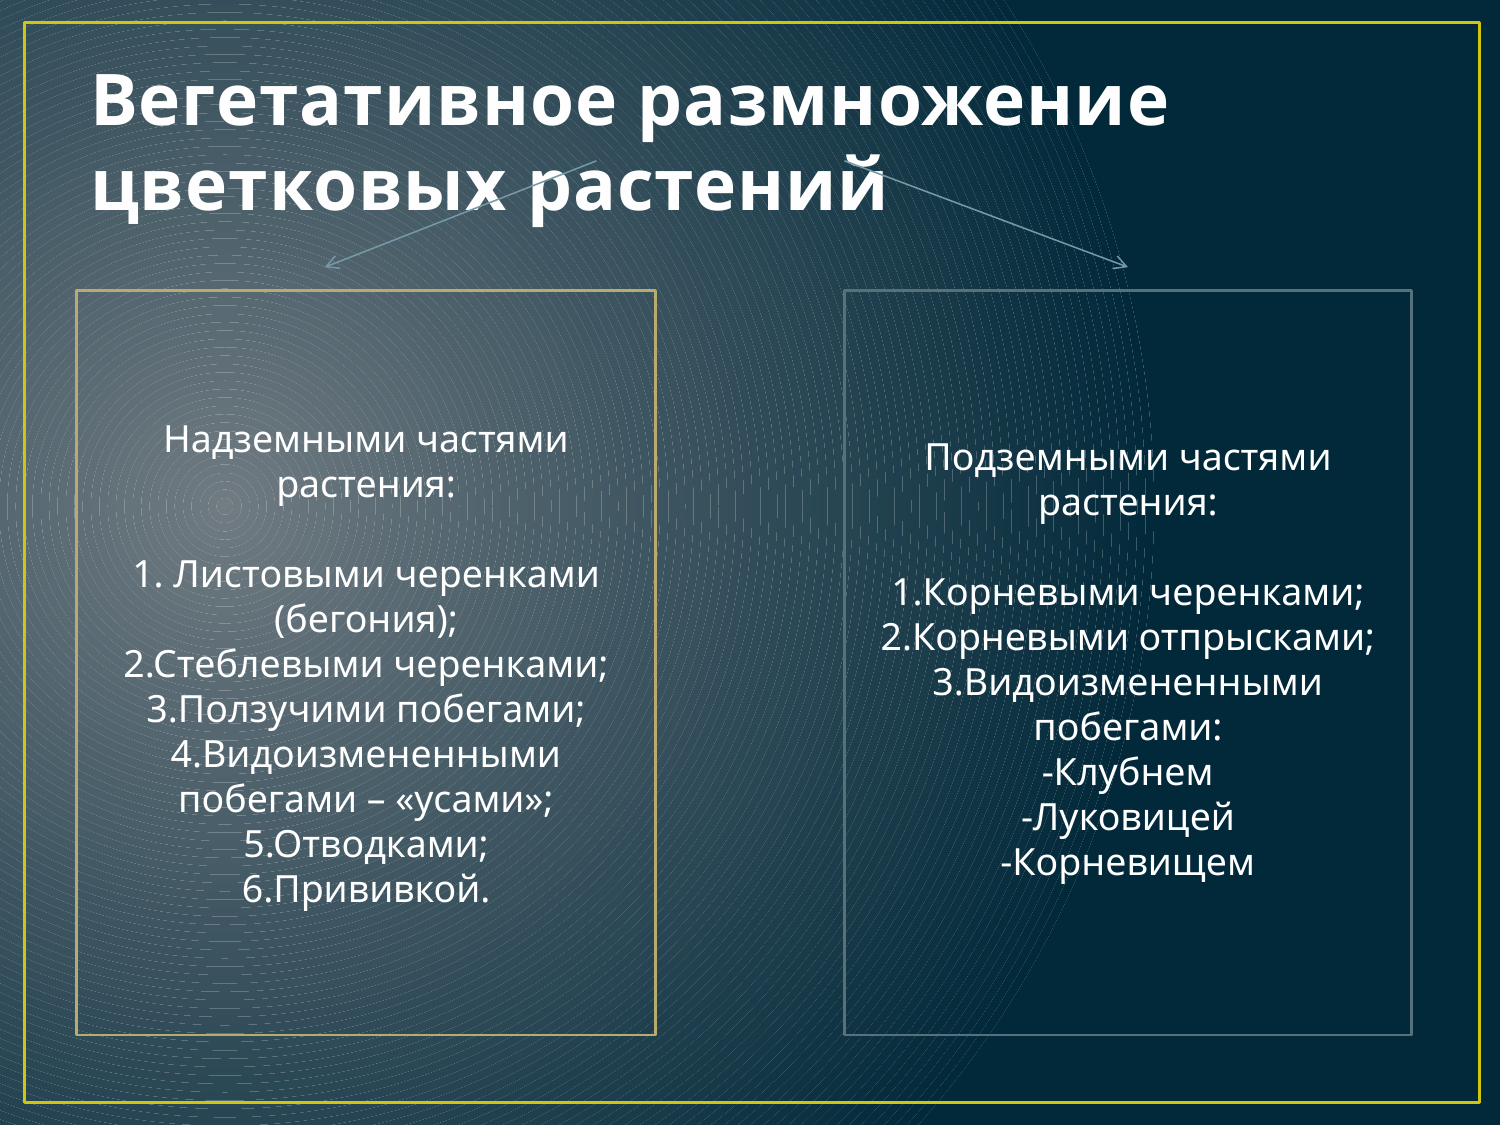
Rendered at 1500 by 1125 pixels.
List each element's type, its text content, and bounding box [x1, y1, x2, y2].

title Вегетативное размножение цветковых растений [75, 45, 1425, 233]
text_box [324, 160, 597, 268]
text_box Подземными частями растения: 1.Корневыми черенками; 2.Корневыми отпрысками; 3.Видоизмененными побегами: -Клубнем -Луковицей -Корневищем [844, 290, 1412, 891]
text_box [843, 289, 1413, 1036]
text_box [844, 160, 1129, 268]
text_box Надземными частями растения: 1. Листовыми черенками (бегония); 2.Стеблевыми черенками; 3.Ползучими побегами; 4.Видоизмененными побегами – «усами»; 5.Отводками; 6.Прививкой. [75, 289, 657, 1036]
list [75, 262, 1425, 1005]
